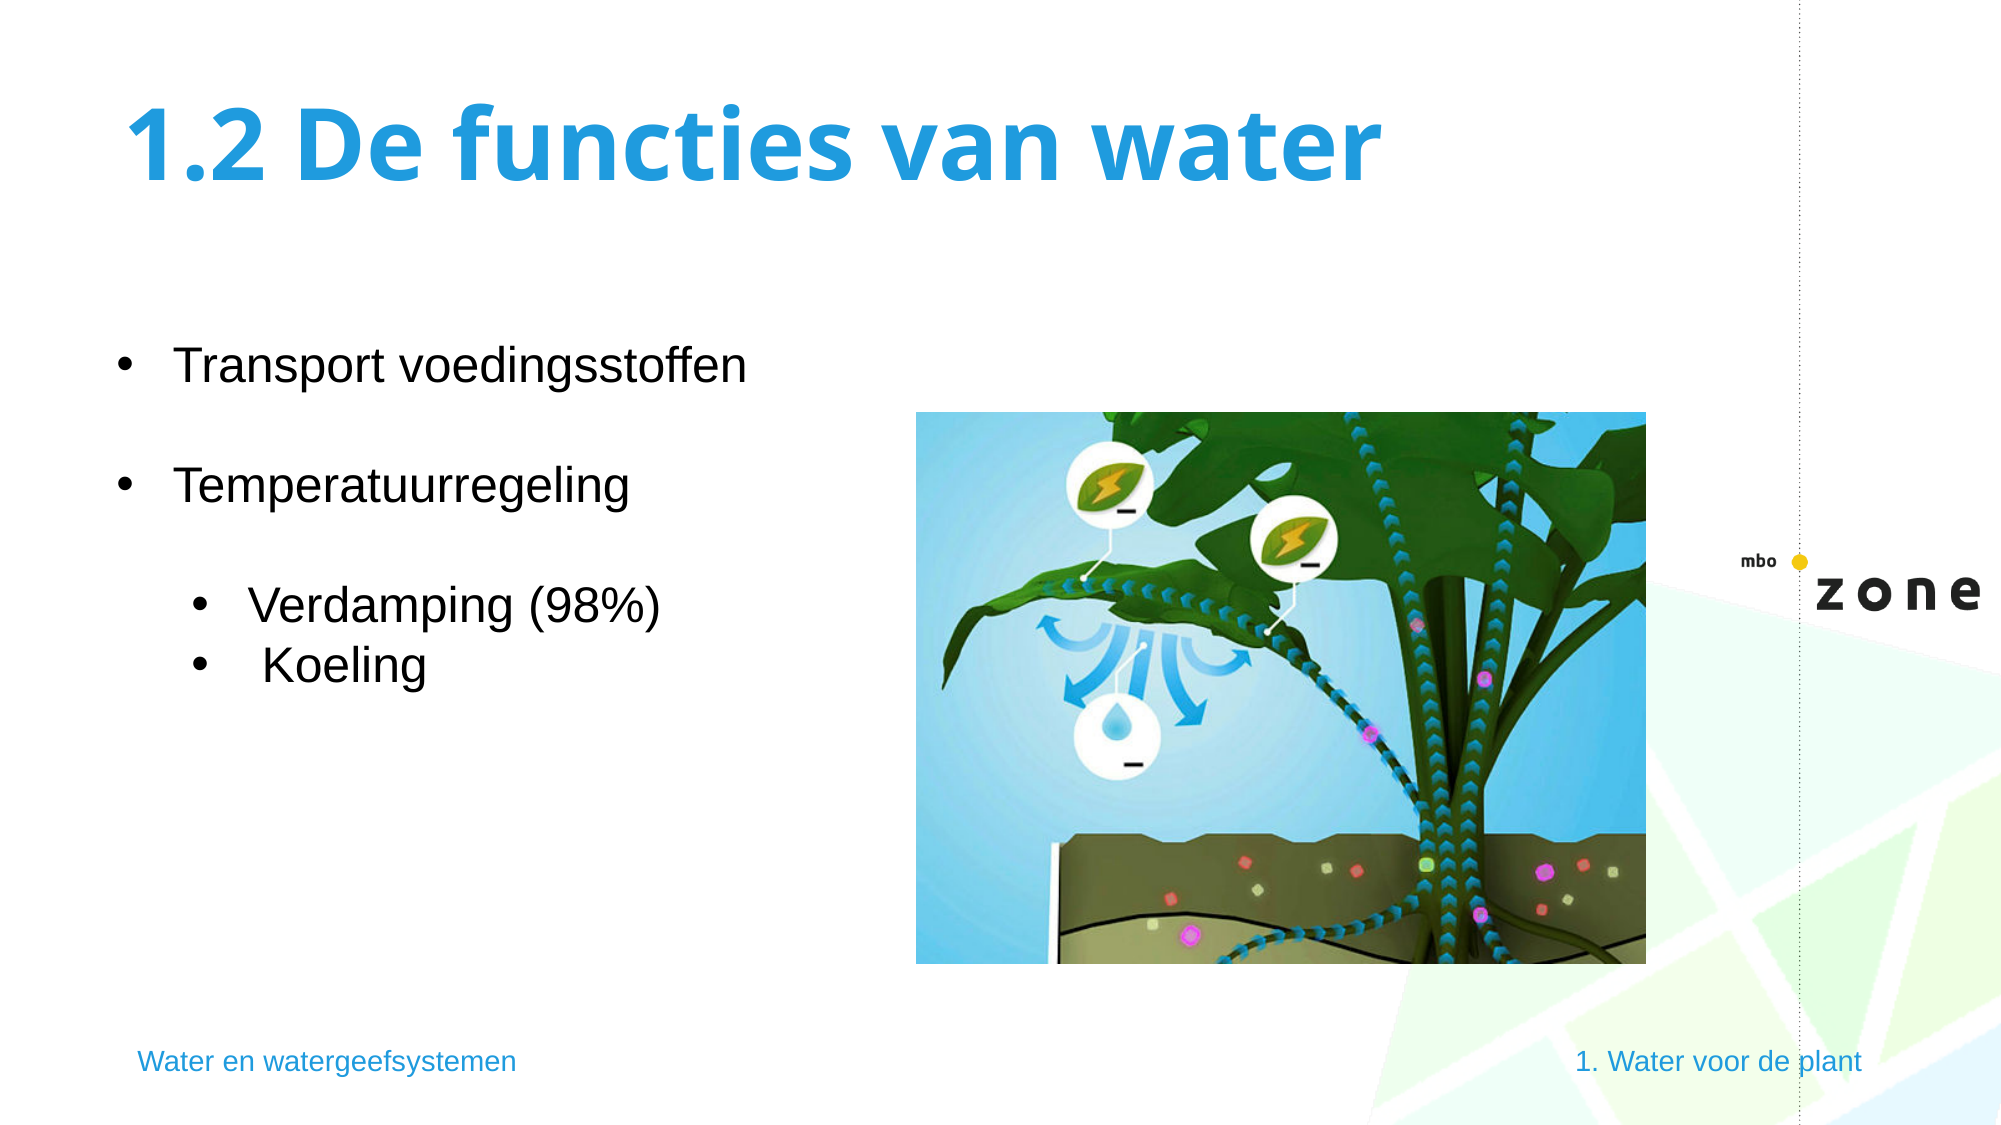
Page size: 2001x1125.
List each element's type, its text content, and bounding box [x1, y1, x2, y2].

title 1.2 De functies van water [124, 94, 1607, 272]
list 1. Water voor de plant [1412, 1042, 1863, 1103]
text_box Transport voedingsstoffen Temperatuurregeling Verdamping (98%) Koeling [101, 325, 965, 881]
picture [916, 0, 2001, 1125]
list Water en watergeefsystemen [137, 1042, 639, 1103]
